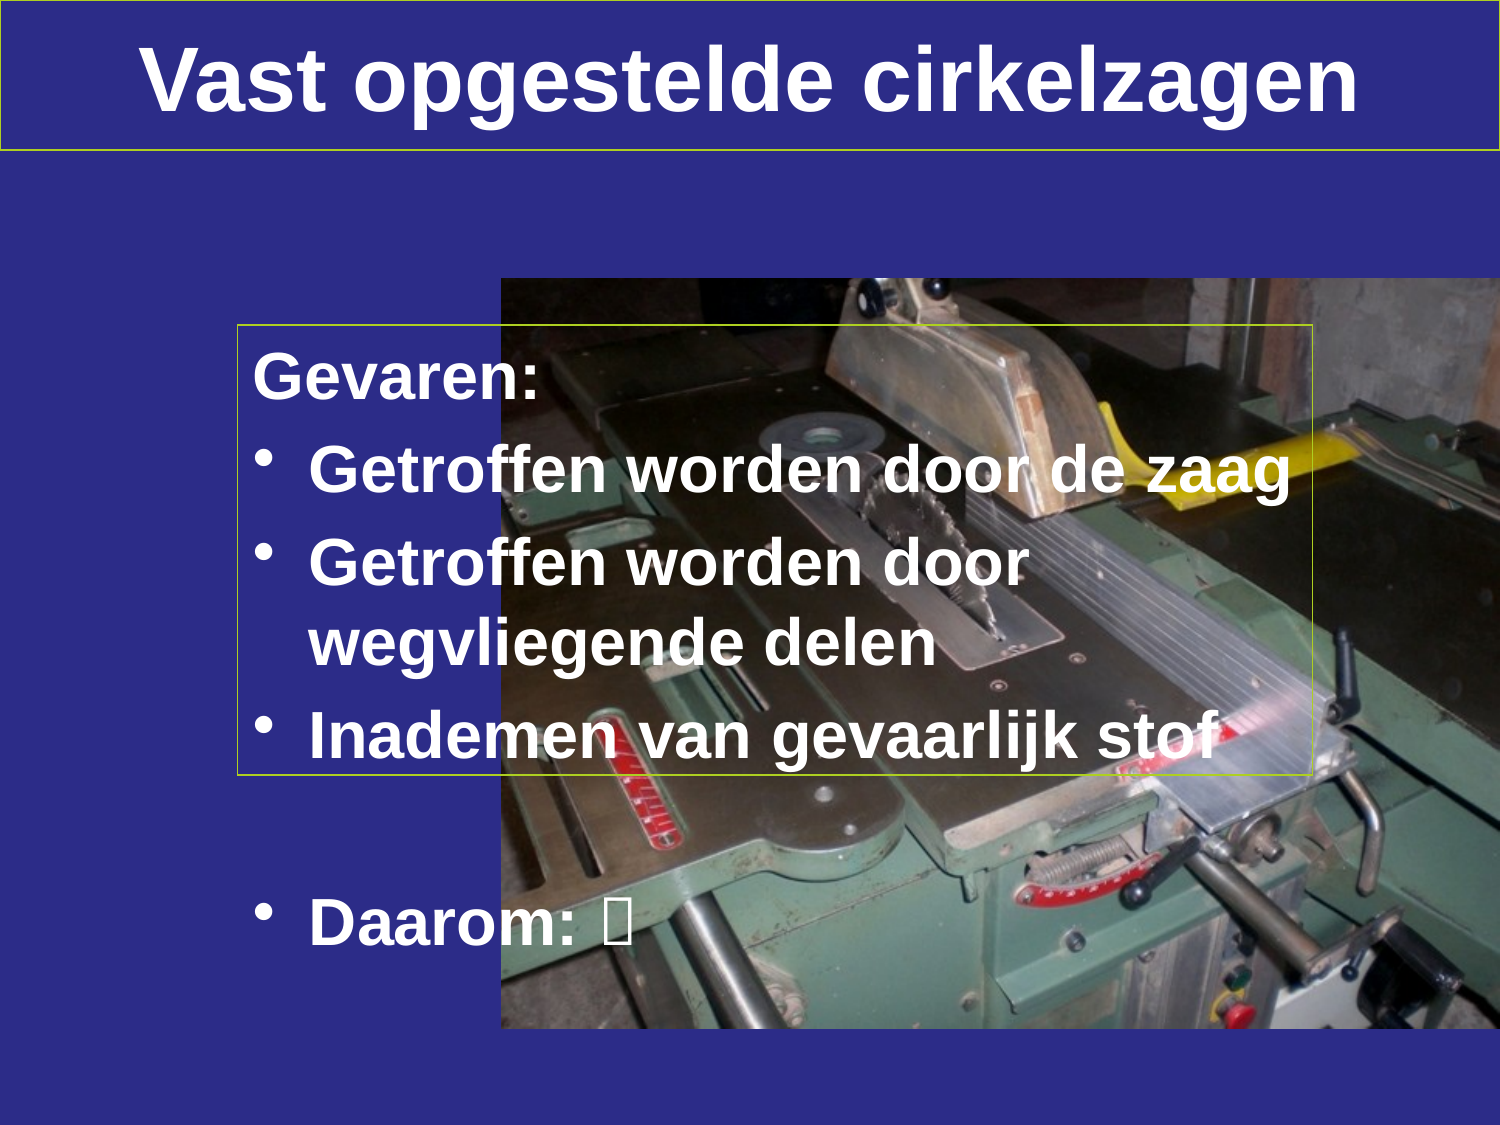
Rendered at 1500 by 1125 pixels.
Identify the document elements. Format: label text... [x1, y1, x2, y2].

list Gevaren: Getroffen worden door de zaag Getroffen worden door wegvliegende delen Inademen van gevaarlijk stof Daarom:  [237, 324, 496, 776]
title Vast opgestelde cirkelzagen [0, 0, 1500, 151]
picture [501, 278, 1500, 1030]
